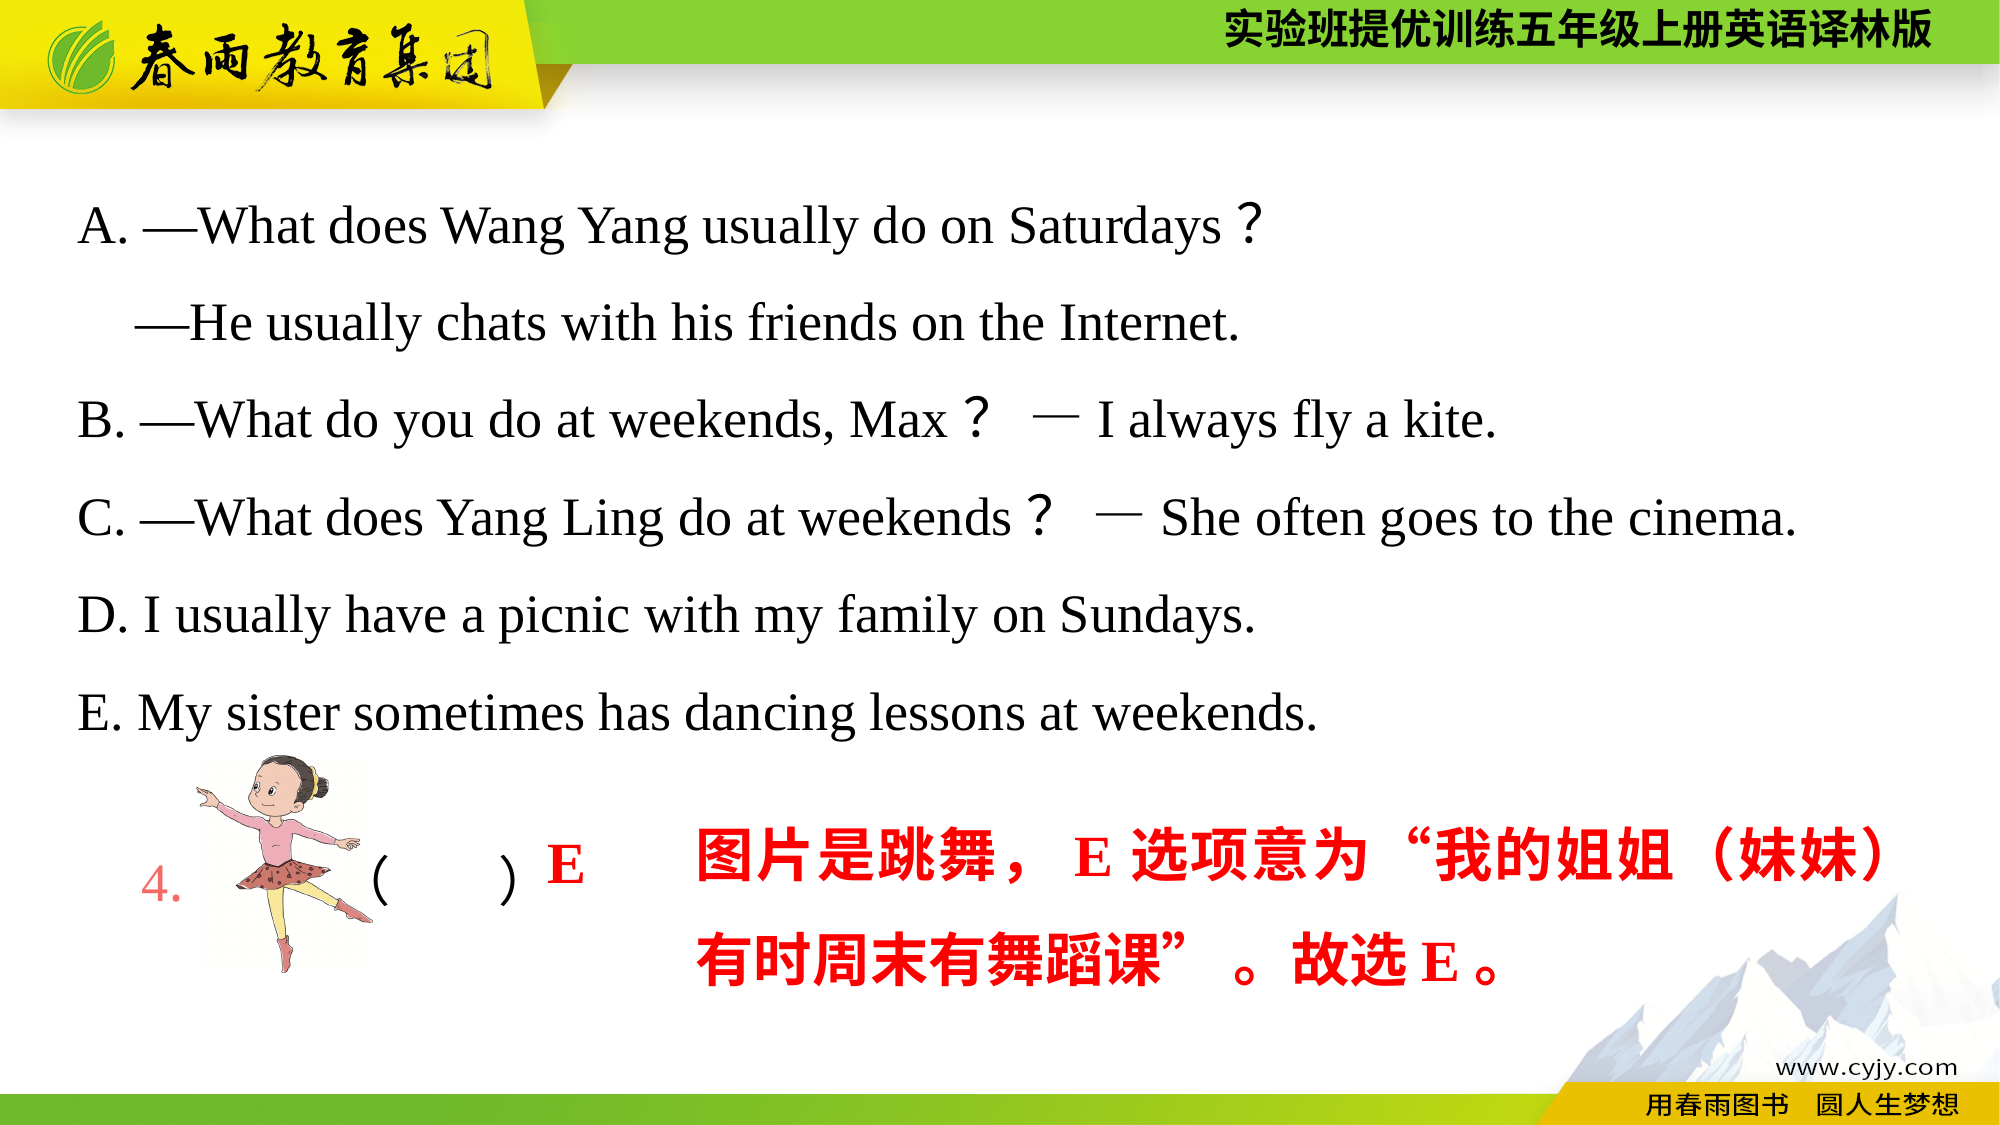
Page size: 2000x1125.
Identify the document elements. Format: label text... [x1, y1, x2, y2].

list 4. （ ） [378, 807, 680, 922]
text_box E [532, 817, 602, 903]
text_box A. —What does Wang Yang usually do on Saturdays？ —He usually chats with his friends on the Internet. B. —What do you do at weekends, Max？ —I always fly a kite. C. —What does Yang Ling do at weekends？ —She often goes to the cinema. D. I usually have a picnic with my family on Sundays. E. My sister sometimes has dancing lessons at weekends. [62, 148, 1947, 749]
picture [0, 0, 2000, 1125]
text_box 图片是跳舞，E选项意为“我的姐姐（妹妹）有时周末有舞蹈课” 。故选E。 [680, 775, 1933, 1001]
list 4. （ ） [59, 807, 191, 922]
